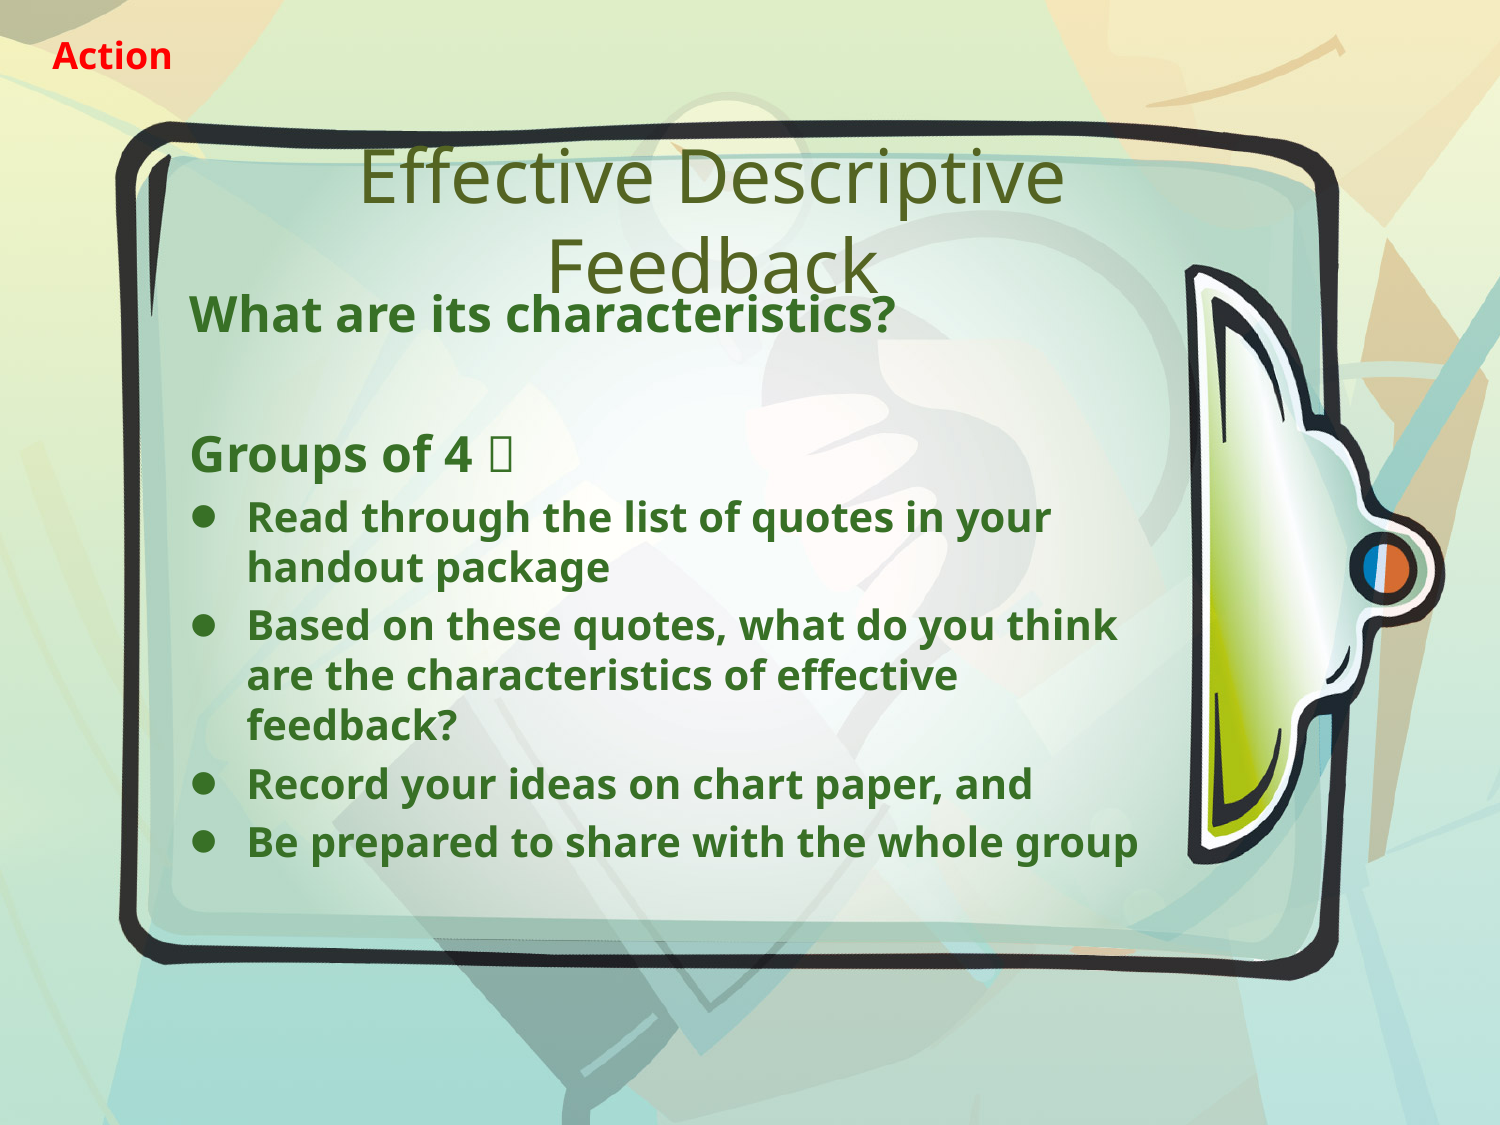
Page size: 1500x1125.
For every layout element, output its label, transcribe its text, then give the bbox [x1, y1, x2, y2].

text_box Action [37, 24, 189, 85]
list What are its characteristics? Groups of 4  Read through the list of quotes in your handout package Based on these quotes, what do you think are the characteristics of effective feedback? Record your ideas on chart paper, and Be prepared to share with the whole group [174, 274, 1176, 1038]
picture [0, 0, 1500, 1125]
title Effective Descriptive Feedback [174, 162, 1251, 276]
